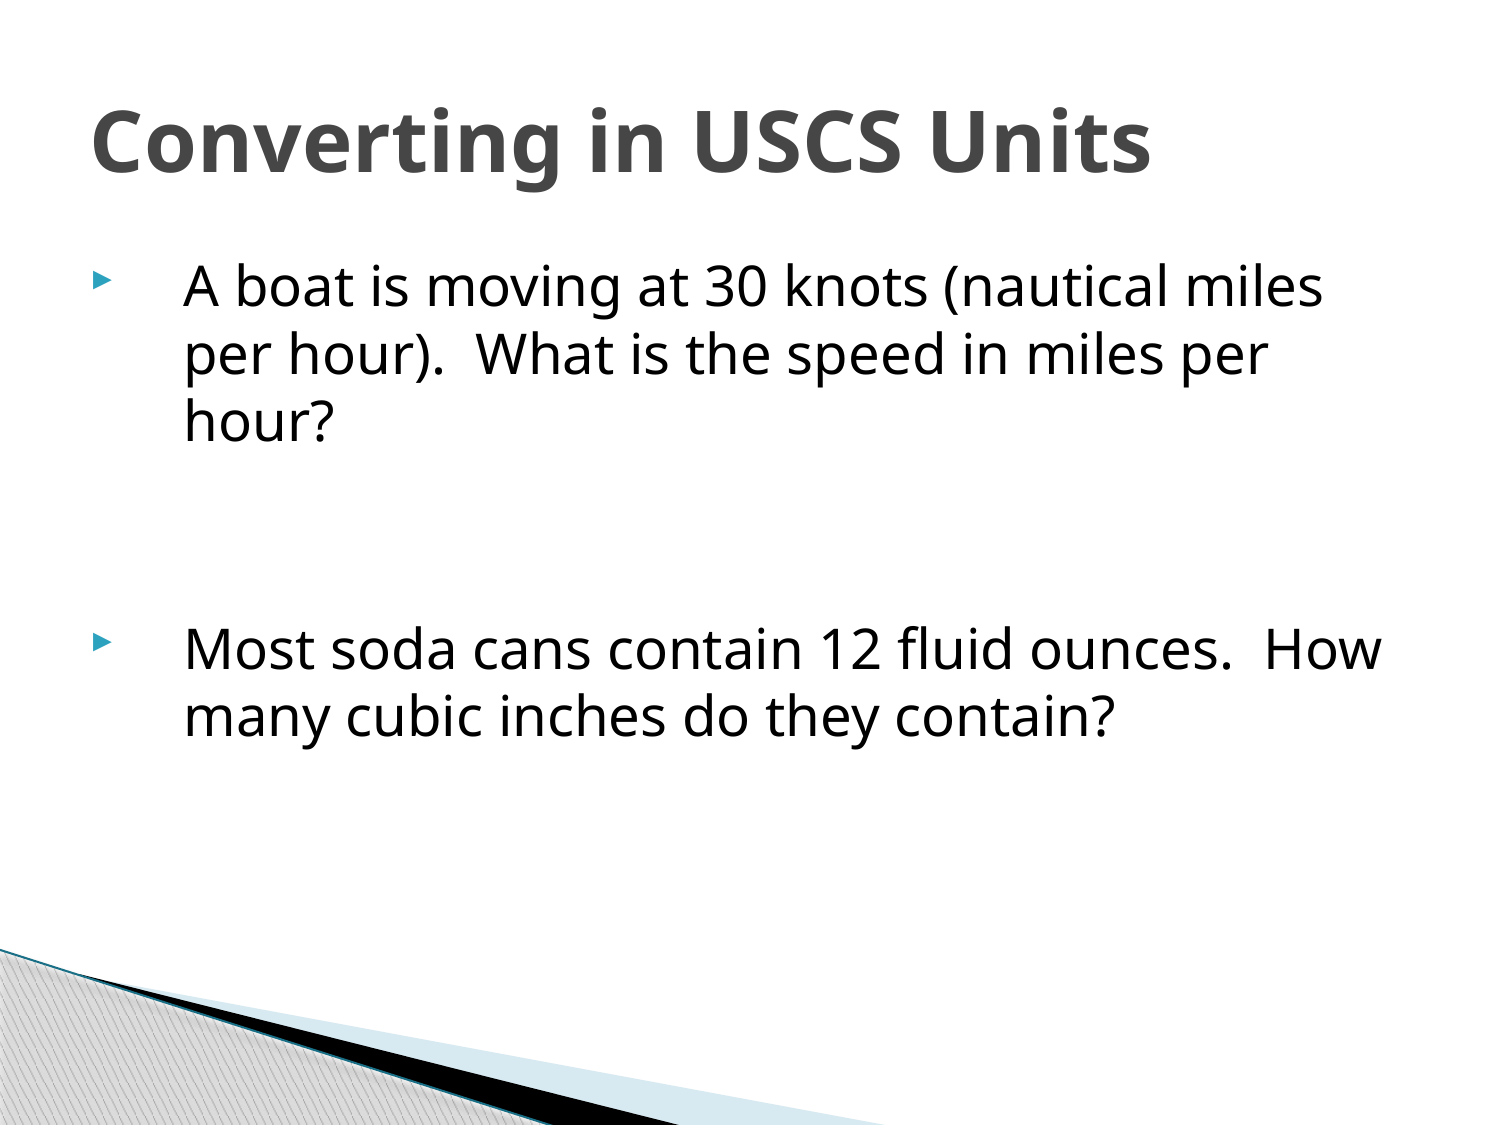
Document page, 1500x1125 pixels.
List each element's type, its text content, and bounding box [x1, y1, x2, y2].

title Converting in USCS Units [75, 45, 1425, 233]
list A boat is moving at 30 knots (nautical miles per hour). What is the speed in miles per hour? Most soda cans contain 12 fluid ounces. How many cubic inches do they contain? [75, 243, 1425, 986]
